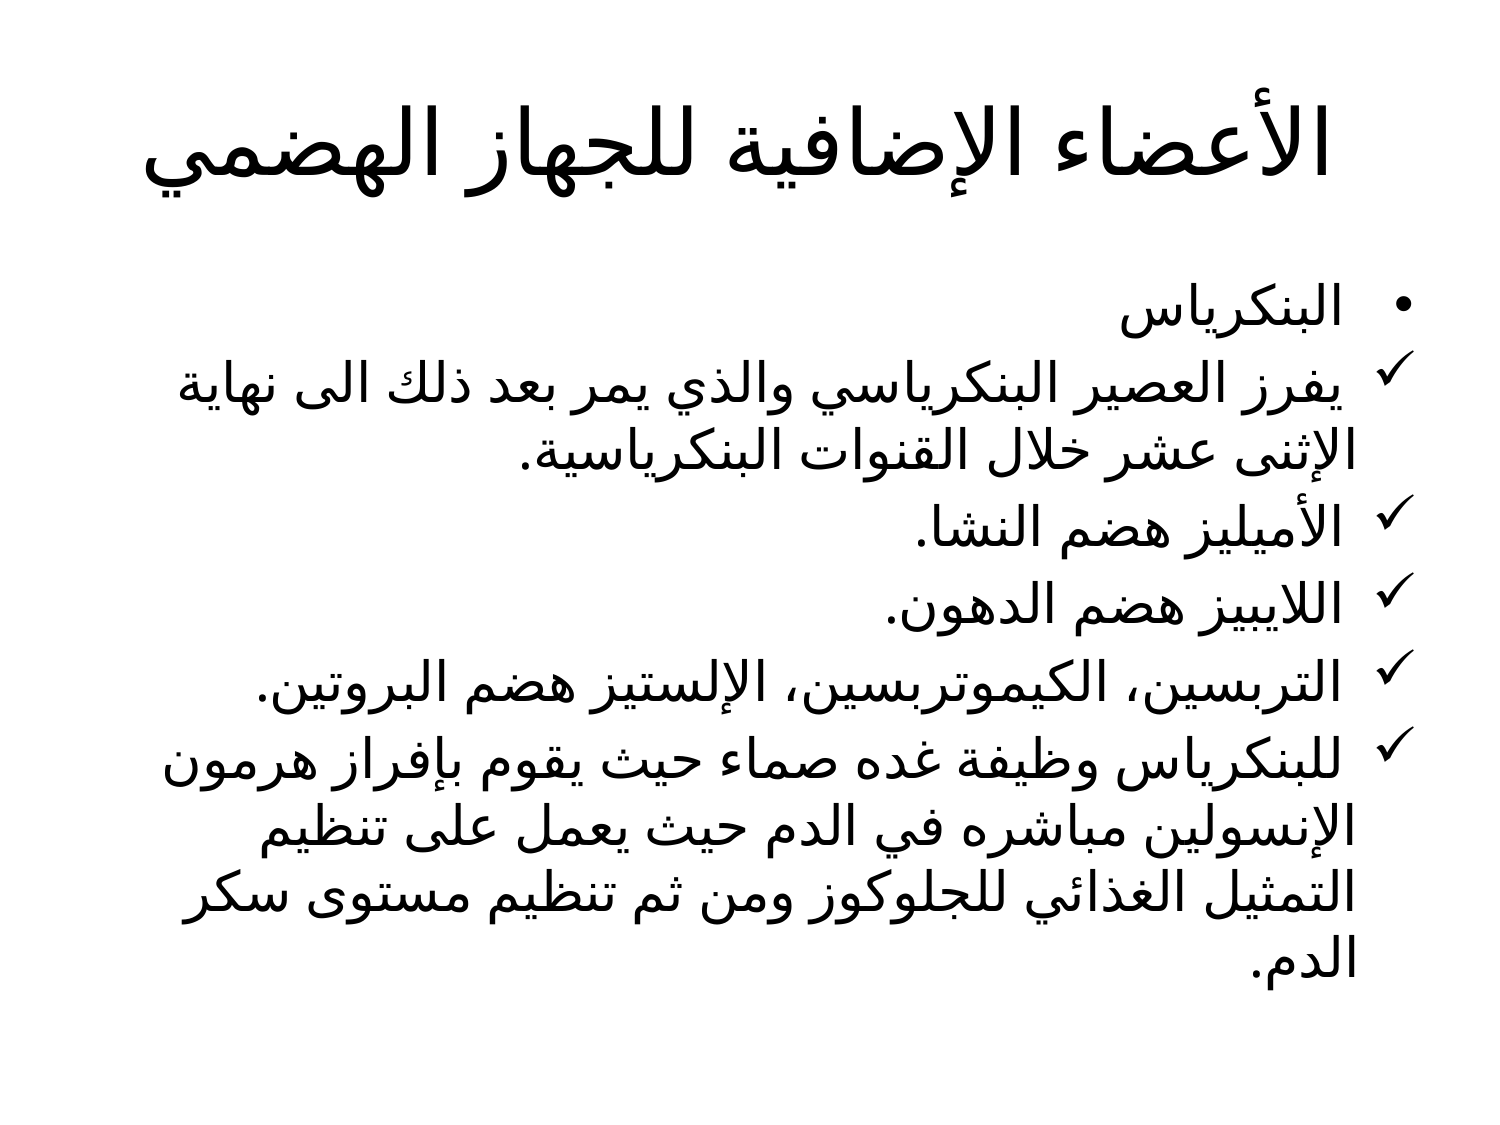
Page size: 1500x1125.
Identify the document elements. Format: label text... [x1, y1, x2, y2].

title الأعضاء الإضافية للجهاز الهضمي [75, 45, 1425, 233]
list البنكرياس يفرز العصير البنكرياسي والذي يمر بعد ذلك الى نهاية الإثنى عشر خلال القنوات البنكرياسية. الأميليز هضم النشا. اللايبيز هضم الدهون. التربسين، الكيموتربسين، الإلستيز هضم البروتين. للبنكرياس وظيفة غده صماء حيث يقوم بإفراز هرمون الإنسولين مباشره في الدم حيث يعمل على تنظيم التمثيل الغذائي للجلوكوز ومن ثم تنظيم مستوى سكر الدم. [75, 262, 1425, 1005]
